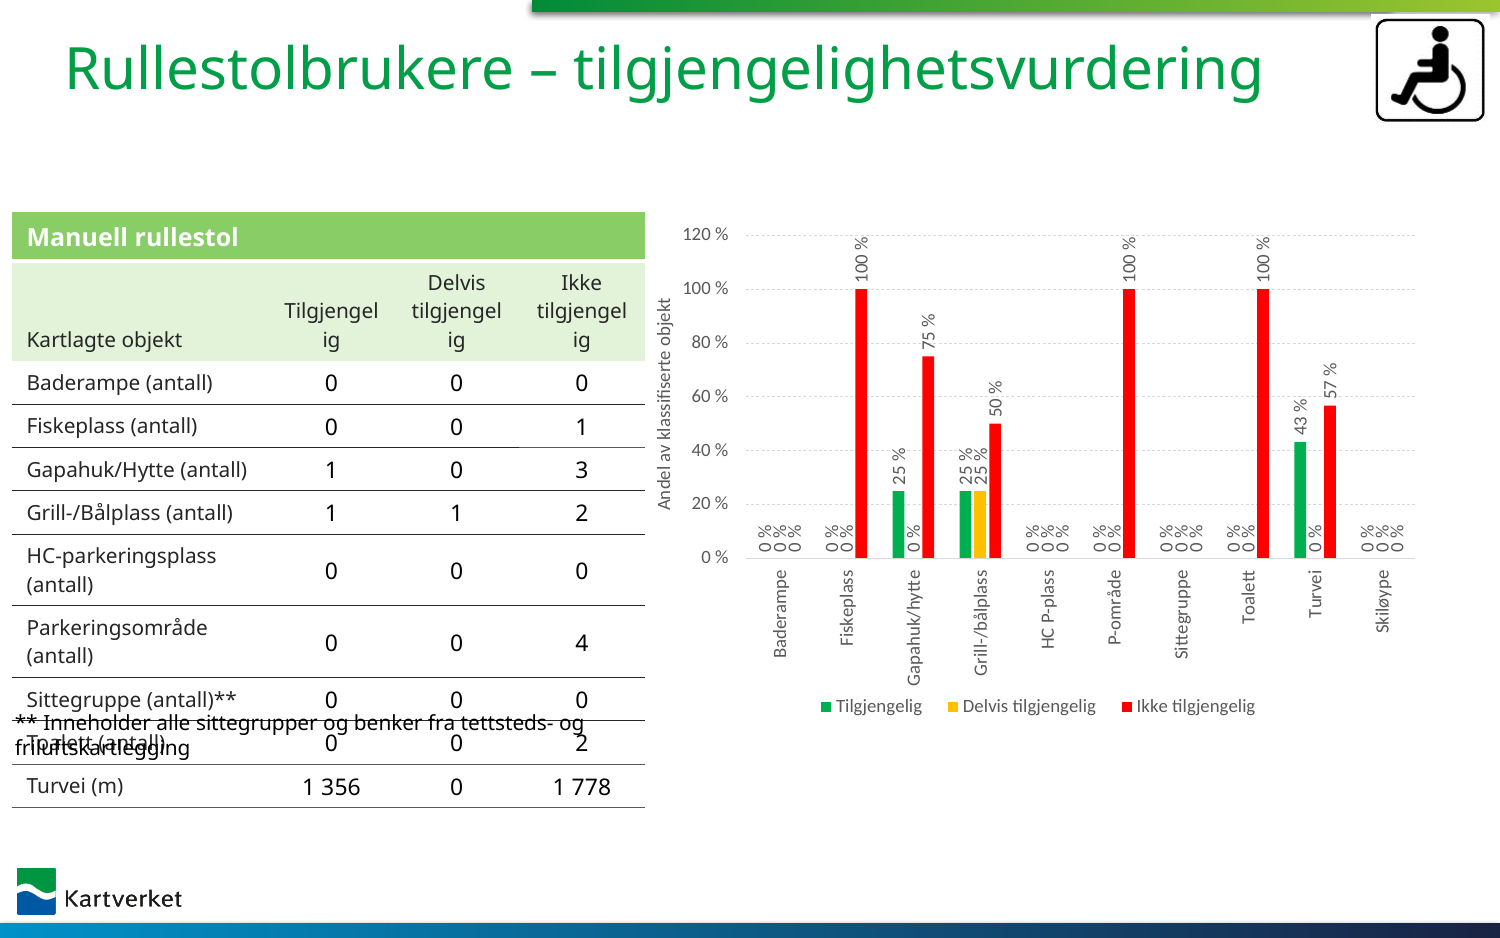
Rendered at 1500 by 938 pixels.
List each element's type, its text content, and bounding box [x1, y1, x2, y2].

table_cell 1 [269, 448, 394, 490]
table_cell Kartlagte objekt [12, 263, 269, 361]
table_cell 4 [519, 606, 638, 677]
table_cell 0 [394, 535, 519, 605]
table_cell Delvis tilgjengelig [394, 263, 519, 361]
table_cell 0 [394, 768, 519, 807]
table_cell 1 [519, 405, 638, 447]
table_cell 3 [519, 448, 638, 490]
table_cell 0 [394, 361, 519, 404]
table_cell 1 [394, 491, 519, 534]
table_cell Grill-/Bålplass (antall) [12, 491, 269, 534]
table_cell 0 [269, 678, 394, 702]
table_cell 1 778 [519, 768, 645, 807]
table_cell 0 [269, 361, 394, 404]
table_cell 2 [519, 491, 638, 534]
table_cell Fiskeplass (antall) [12, 405, 269, 447]
table_cell Sittegruppe (antall)** [12, 678, 269, 702]
table_cell Baderampe (antall) [12, 361, 269, 404]
text_box Rullestolbrukere – tilgjengelighetsvurdering [49, 12, 1372, 109]
picture [1371, 13, 1491, 127]
table_cell 0 [394, 606, 519, 677]
table_cell Parkeringsområde (antall) [12, 606, 269, 677]
picture [643, 218, 1427, 728]
table_cell Gapahuk/Hytte (antall) [12, 448, 269, 490]
table_cell 0 [519, 361, 638, 404]
table_cell 1 [269, 491, 394, 534]
table_cell 0 [394, 448, 519, 490]
table_cell 0 [269, 405, 394, 447]
table_header Manuell rullestol [12, 212, 645, 259]
table_cell 0 [269, 535, 394, 605]
table_cell Ikke tilgjengelig [519, 263, 638, 361]
table_cell Turvei (m) [12, 768, 269, 807]
table_cell Tilgjengelig [269, 263, 394, 361]
table_cell 0 [394, 405, 519, 447]
table_cell 0 [394, 678, 519, 702]
text_box ** Inneholder alle sittegrupper og benker fra tettsteds- og friluftskartlegging [0, 702, 745, 768]
table_cell HC-parkeringsplass (antall) [12, 535, 269, 605]
table_cell 0 [269, 606, 394, 677]
table_cell 1 356 [269, 768, 394, 807]
table_cell 0 [519, 678, 638, 702]
table_cell 0 [519, 535, 638, 605]
